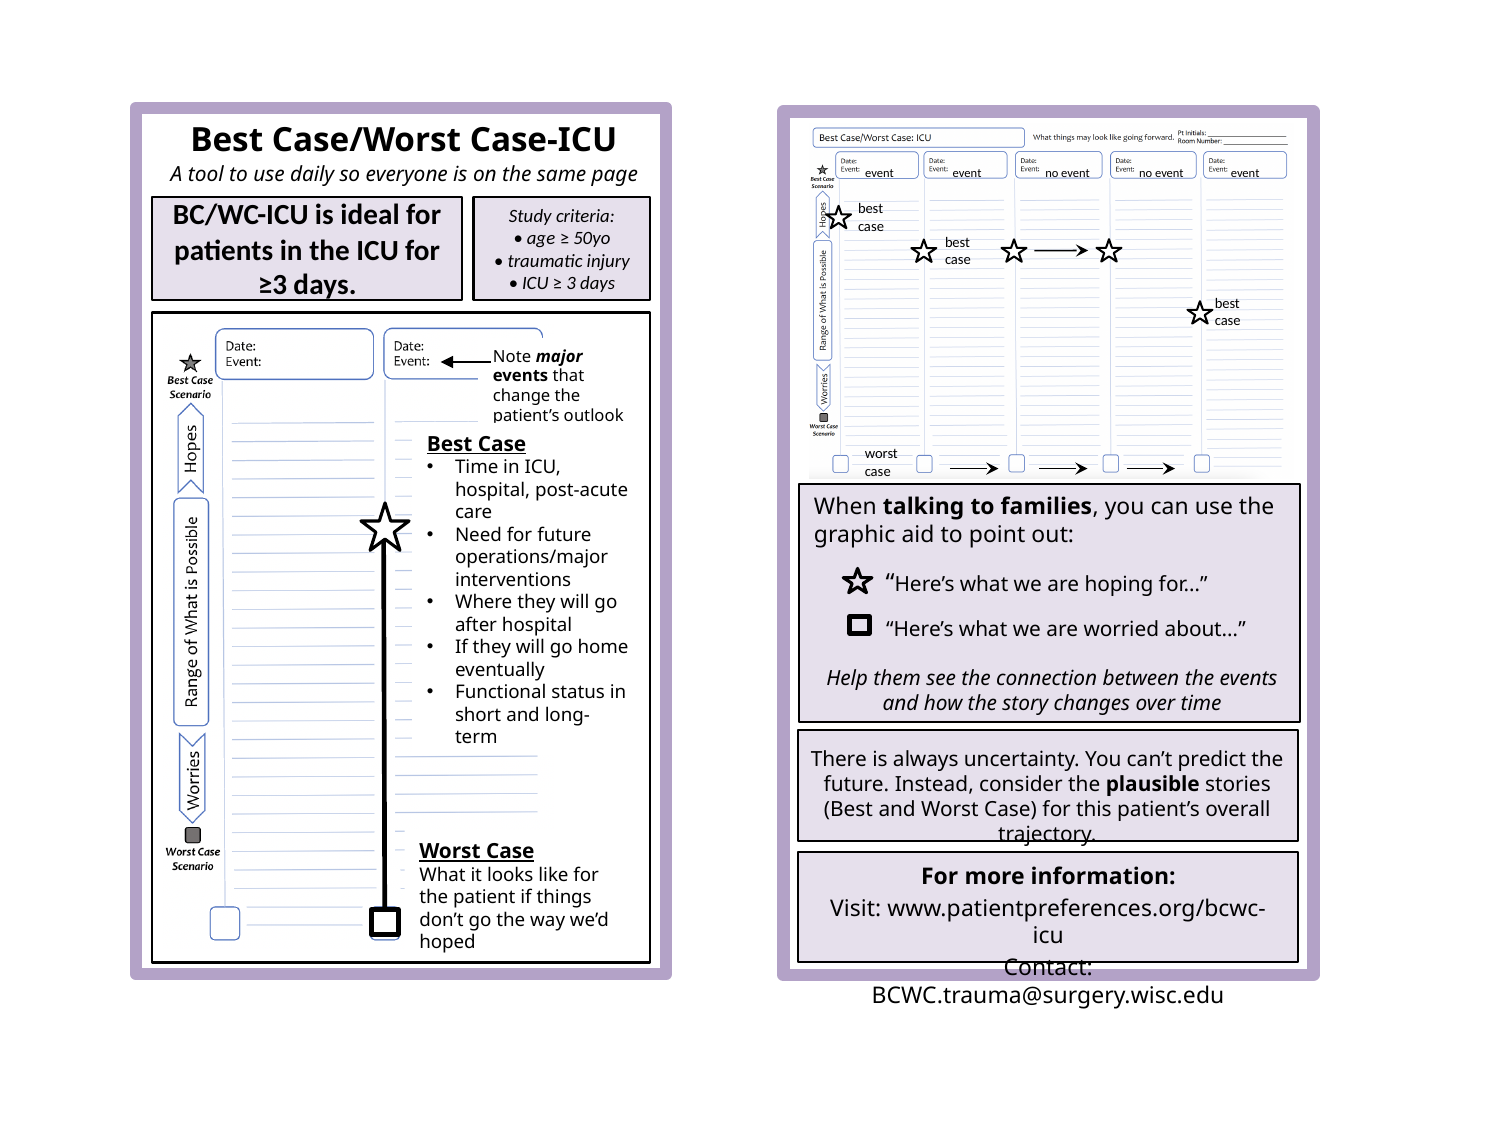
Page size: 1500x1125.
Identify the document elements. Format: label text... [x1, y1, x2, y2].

text_box [835, 107, 1316, 482]
text_box For more information: Visit: www.patientpreferences.org/bcwc-icu Contact: BCWC.trauma@surgery.wisc.edu [811, 854, 1286, 1015]
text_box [793, 484, 1324, 723]
text_box [1286, 854, 1300, 964]
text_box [162, 324, 646, 950]
picture [808, 122, 1295, 480]
text_box [840, 731, 1300, 738]
text_box [1286, 731, 1316, 976]
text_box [0, 107, 835, 975]
text_box There is always uncertainty. You can’t predict the future. Instead, consider the plausible stories (Best and Worst Case) for this patient’s overall trajectory. [840, 738, 1300, 854]
